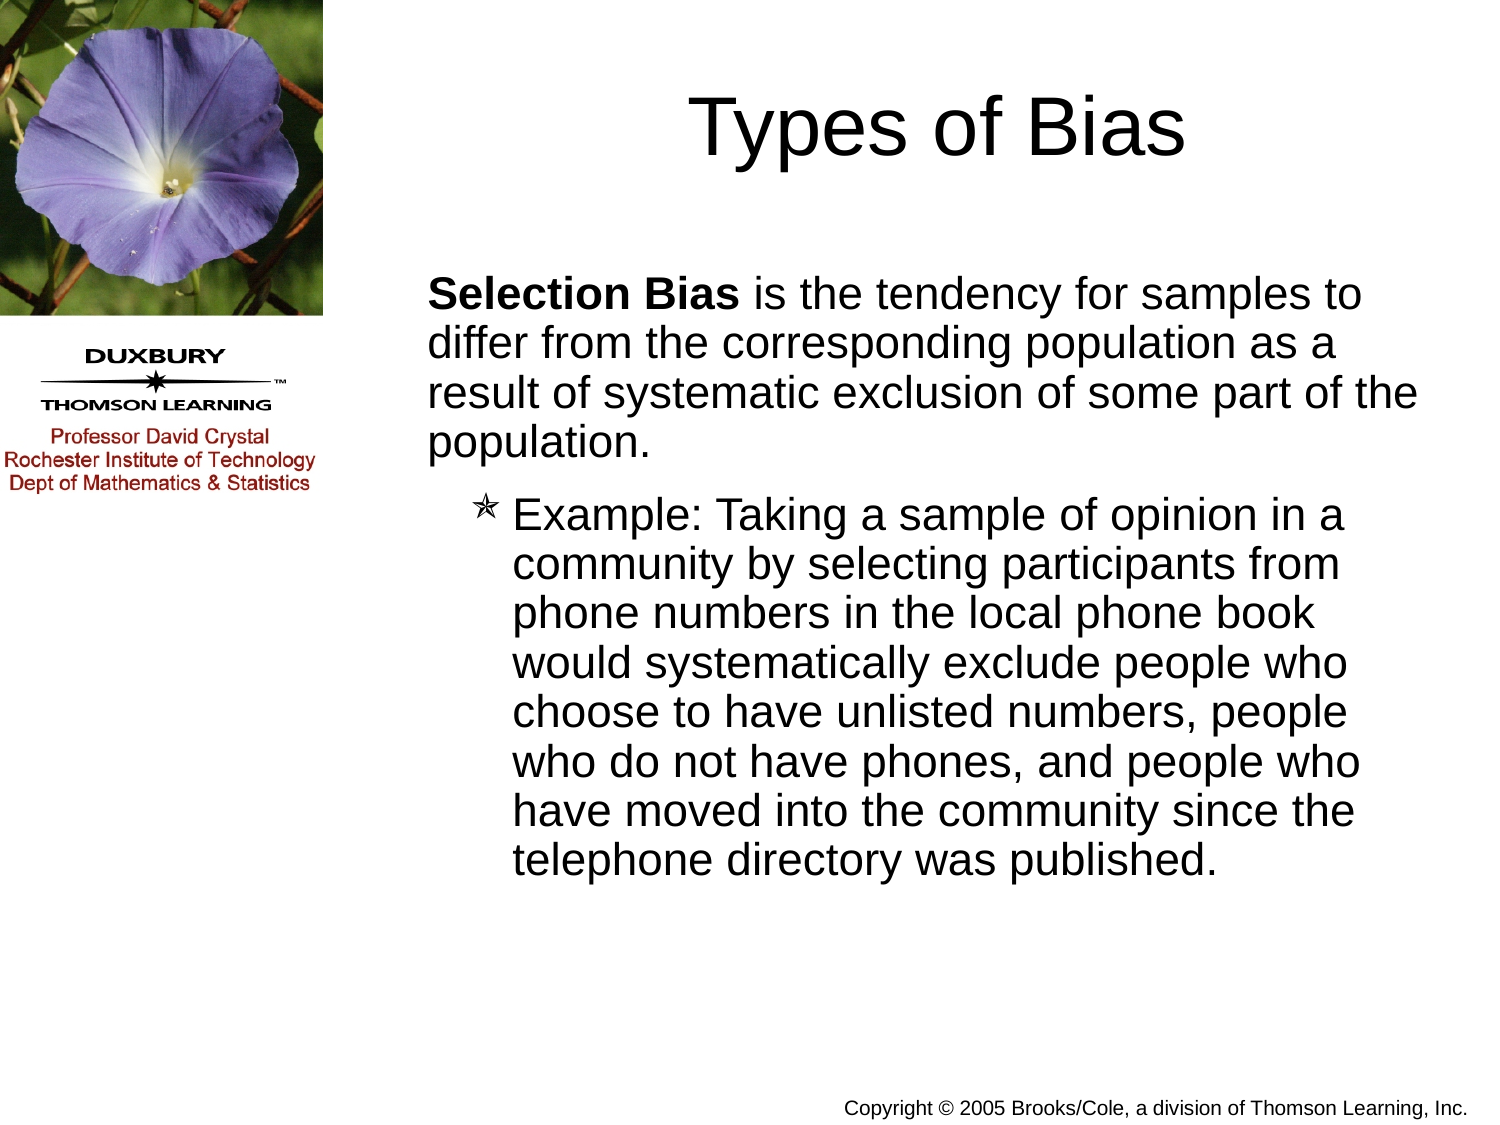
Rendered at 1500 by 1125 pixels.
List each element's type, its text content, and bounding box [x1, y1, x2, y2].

list Selection Bias is the tendency for samples to differ from the corresponding population as a result of systematic exclusion of some part of the population. Example: Taking a sample of opinion in a community by selecting participants from phone numbers in the local phone book would systematically exclude people who choose to have unlisted numbers, people who do not have phones, and people who have moved into the community since the telephone directory was published. [412, 262, 1451, 993]
title Types of Bias [424, 24, 1451, 221]
picture [0, 0, 323, 499]
